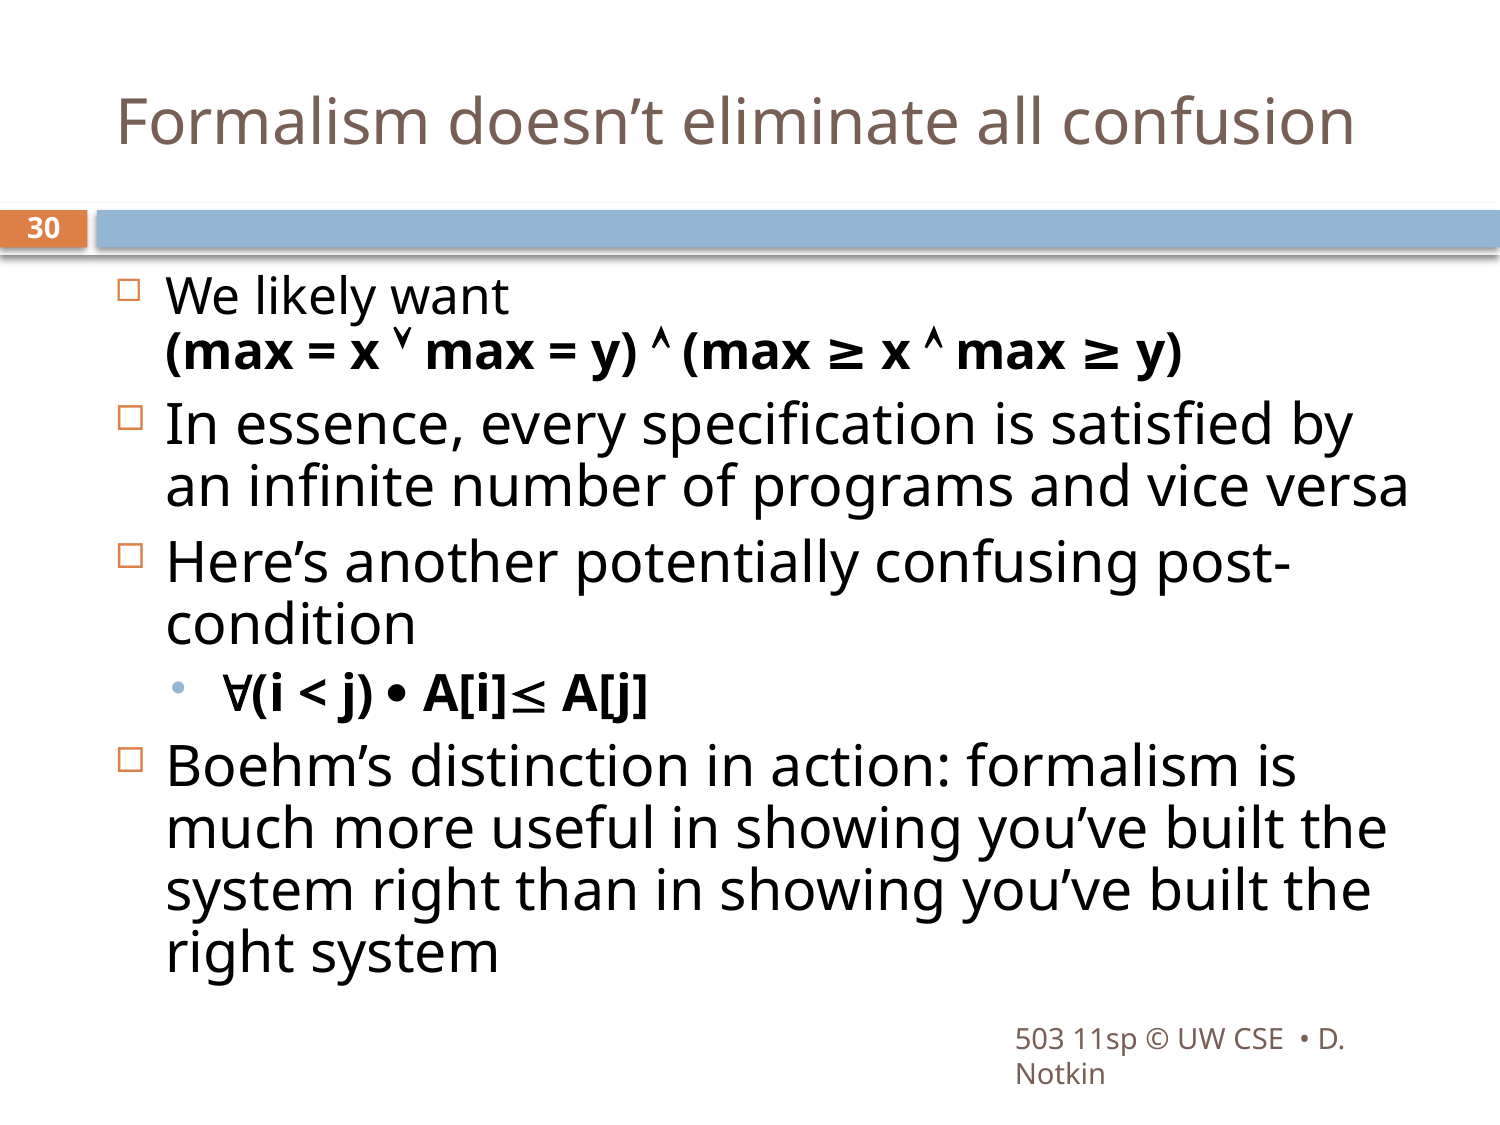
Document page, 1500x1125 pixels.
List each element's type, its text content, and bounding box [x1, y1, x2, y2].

slide_number 503 11sp © UW CSE • D. Notkin [999, 1025, 1438, 1085]
title Formalism doesn’t eliminate all confusion [100, 37, 1438, 200]
slide_number 30 [0, 208, 88, 249]
list We likely want (max = x  max = y)  (max ≥ x  max ≥ y) In essence, every specification is satisfied by an infinite number of programs and vice versa Here’s another potentially confusing post-condition (i < j)  A[i] A[j] Boehm’s distinction in action: formalism is much more useful in showing you’ve built the system right than in showing you’ve built the right system [100, 262, 1438, 1005]
